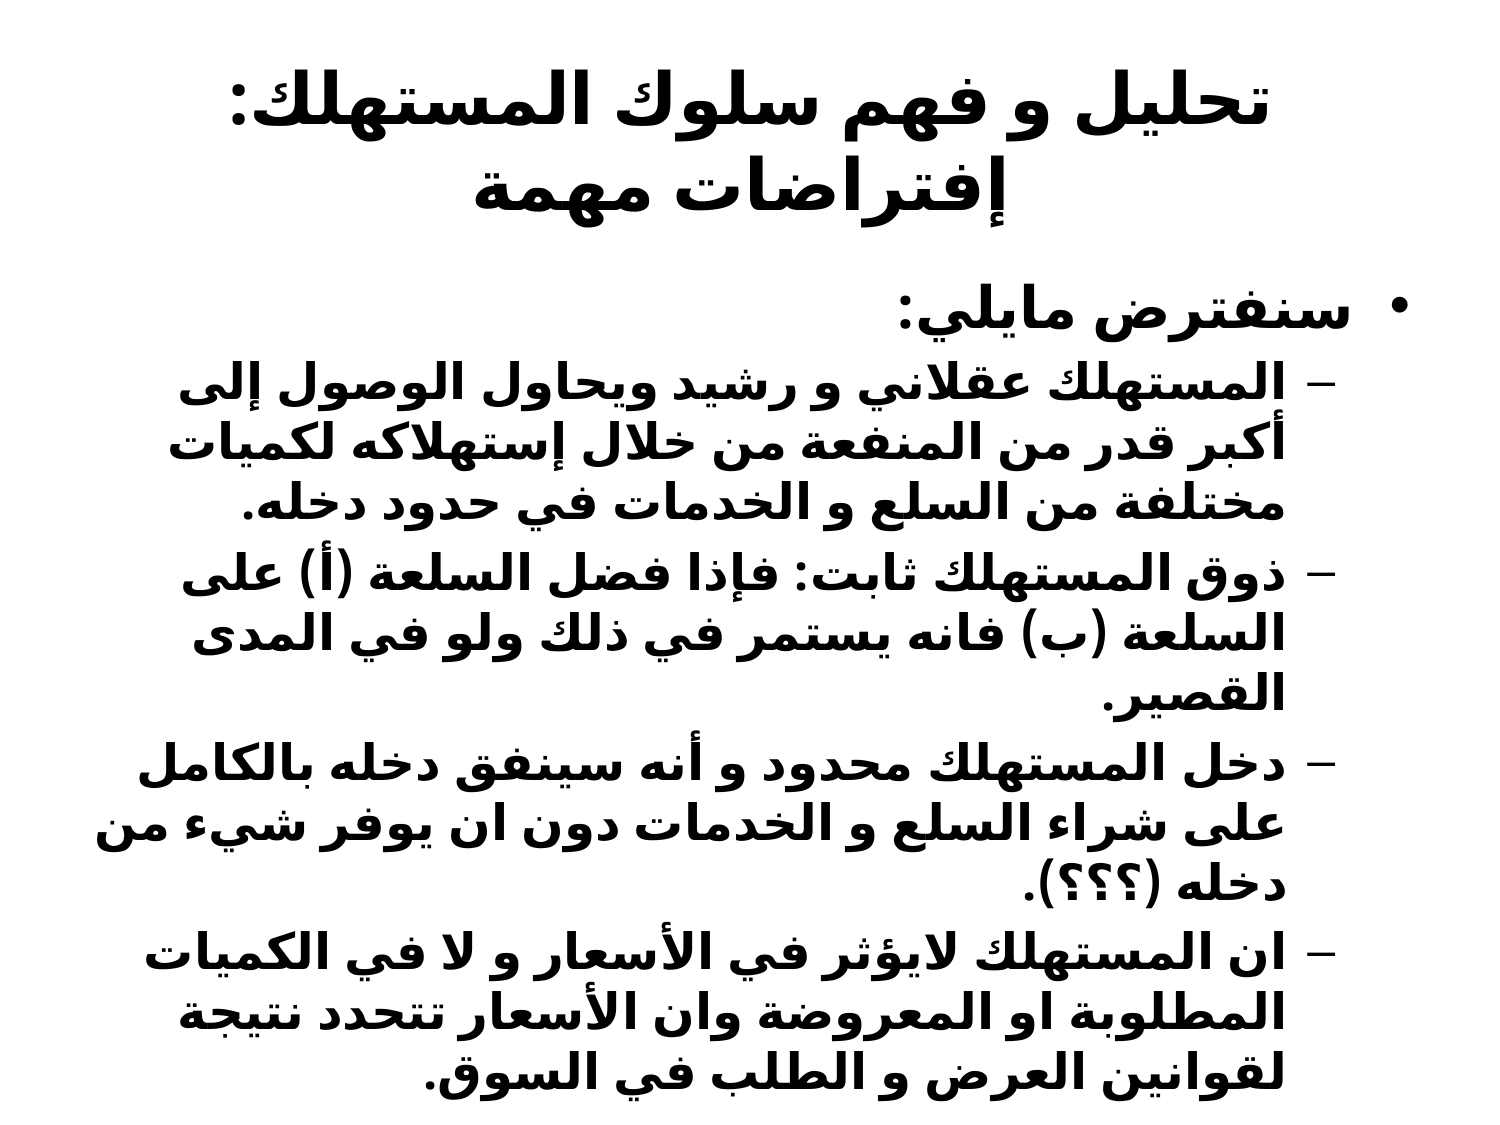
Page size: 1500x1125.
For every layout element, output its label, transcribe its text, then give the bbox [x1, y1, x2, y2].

title تحليل و فهم سلوك المستهلك: إفتراضات مهمة [75, 45, 1425, 233]
list سنفترض مايلي: المستهلك عقلاني و رشيد ويحاول الوصول إلى أكبر قدر من المنفعة من خلال إستهلاكه لكميات مختلفة من السلع و الخدمات في حدود دخله. ذوق المستهلك ثابت: فإذا فضل السلعة (أ) على السلعة (ب) فانه يستمر في ذلك ولو في المدى القصير. دخل المستهلك محدود و أنه سينفق دخله بالكامل على شراء السلع و الخدمات دون ان يوفر شيء من دخله (؟؟؟). ان المستهلك لايؤثر في الأسعار و لا في الكميات المطلوبة او المعروضة وان الأسعار تتحدد نتيجة لقوانين العرض و الطلب في السوق. [75, 262, 1425, 1005]
